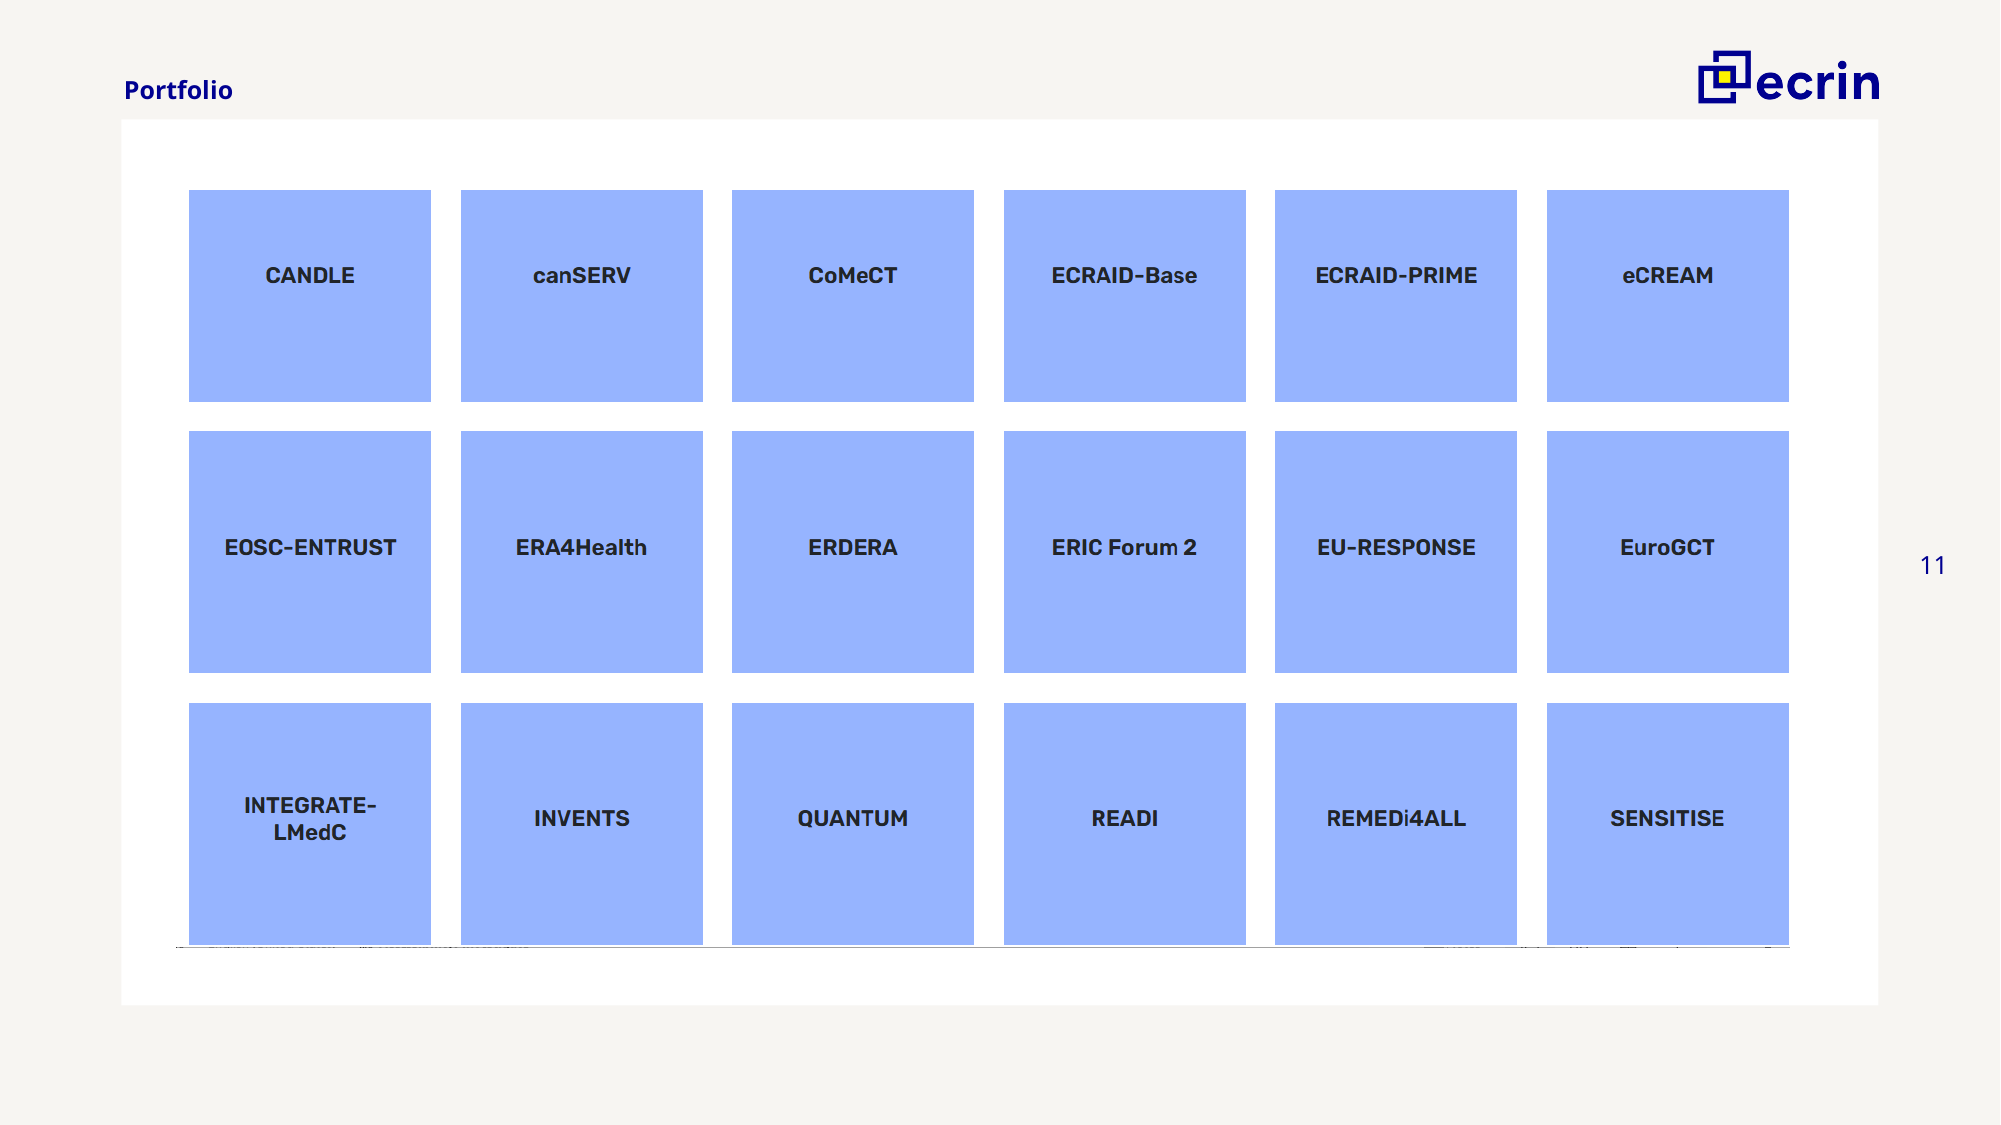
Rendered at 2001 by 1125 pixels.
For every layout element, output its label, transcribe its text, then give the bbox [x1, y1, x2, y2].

picture [176, 184, 1790, 948]
picture [1681, 33, 1902, 121]
footer Portfolio [108, 58, 784, 122]
slide_number 11 [1894, 532, 1973, 600]
